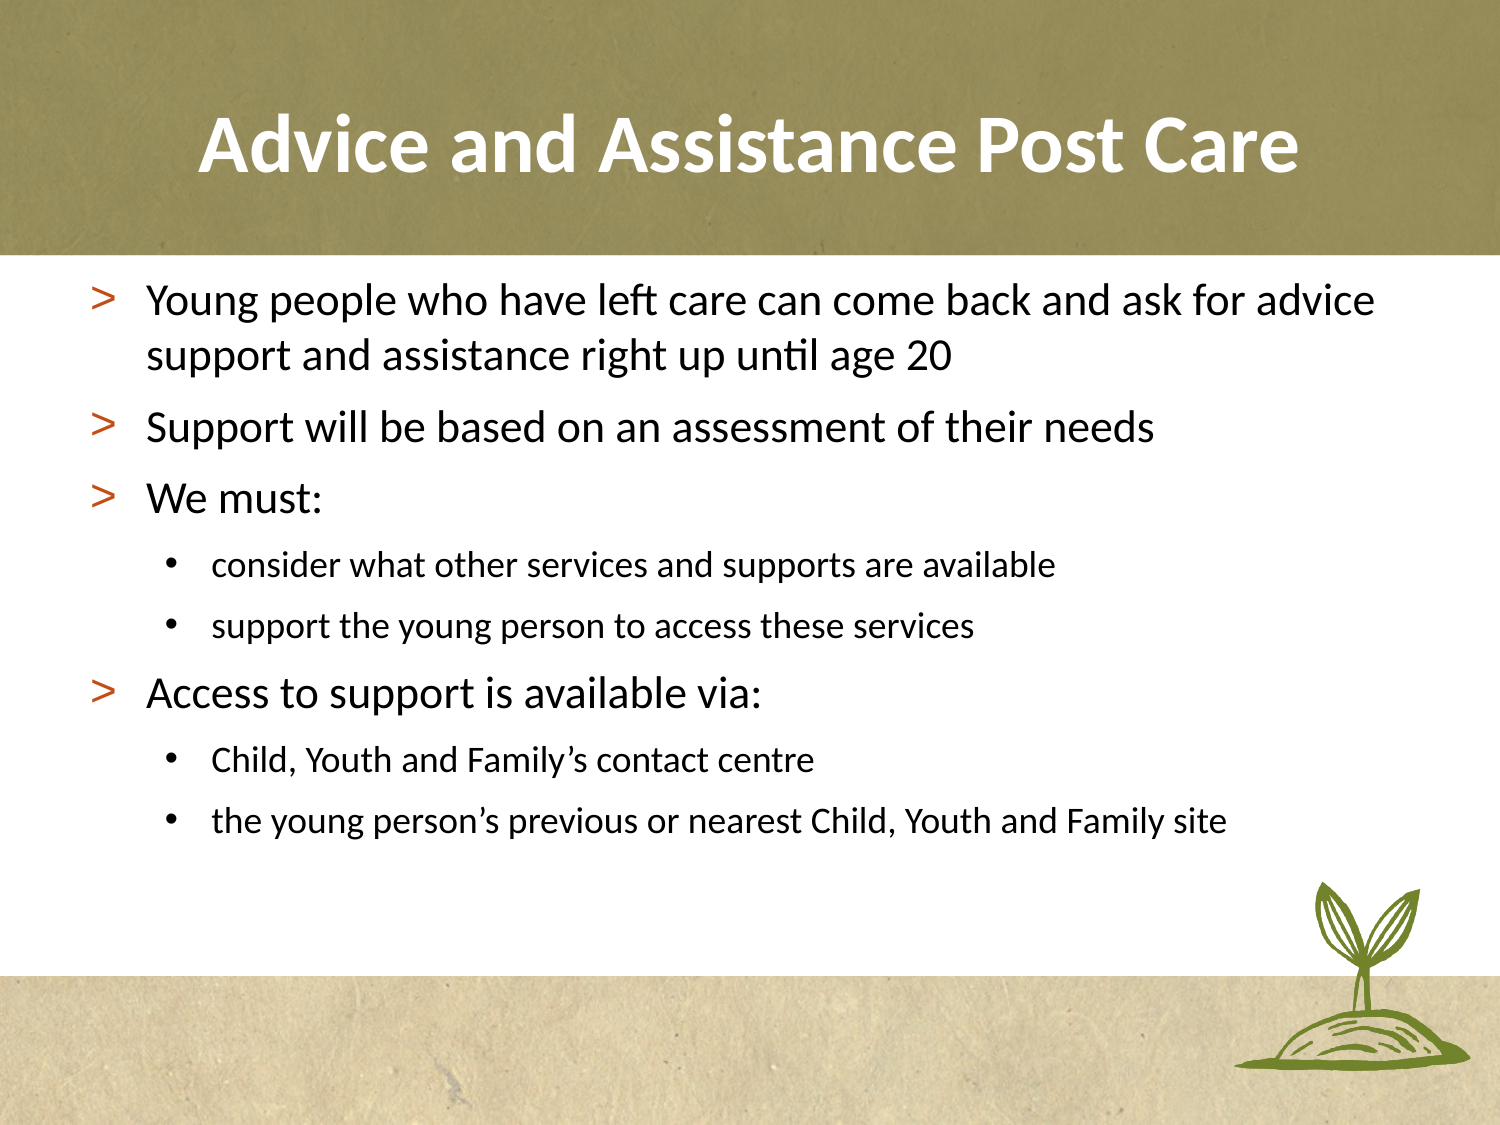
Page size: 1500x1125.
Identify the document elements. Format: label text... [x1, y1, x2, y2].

list Young people who have left care can come back and ask for advice support and assistance right up until age 20 Support will be based on an assessment of their needs We must: consider what other services and supports are available support the young person to access these services Access to support is available via: Child, Youth and Family’s contact centre the young person’s previous or nearest Child, Youth and Family site [75, 262, 1425, 965]
title Advice and Assistance Post Care [75, 45, 1425, 233]
picture [0, 881, 1500, 1125]
